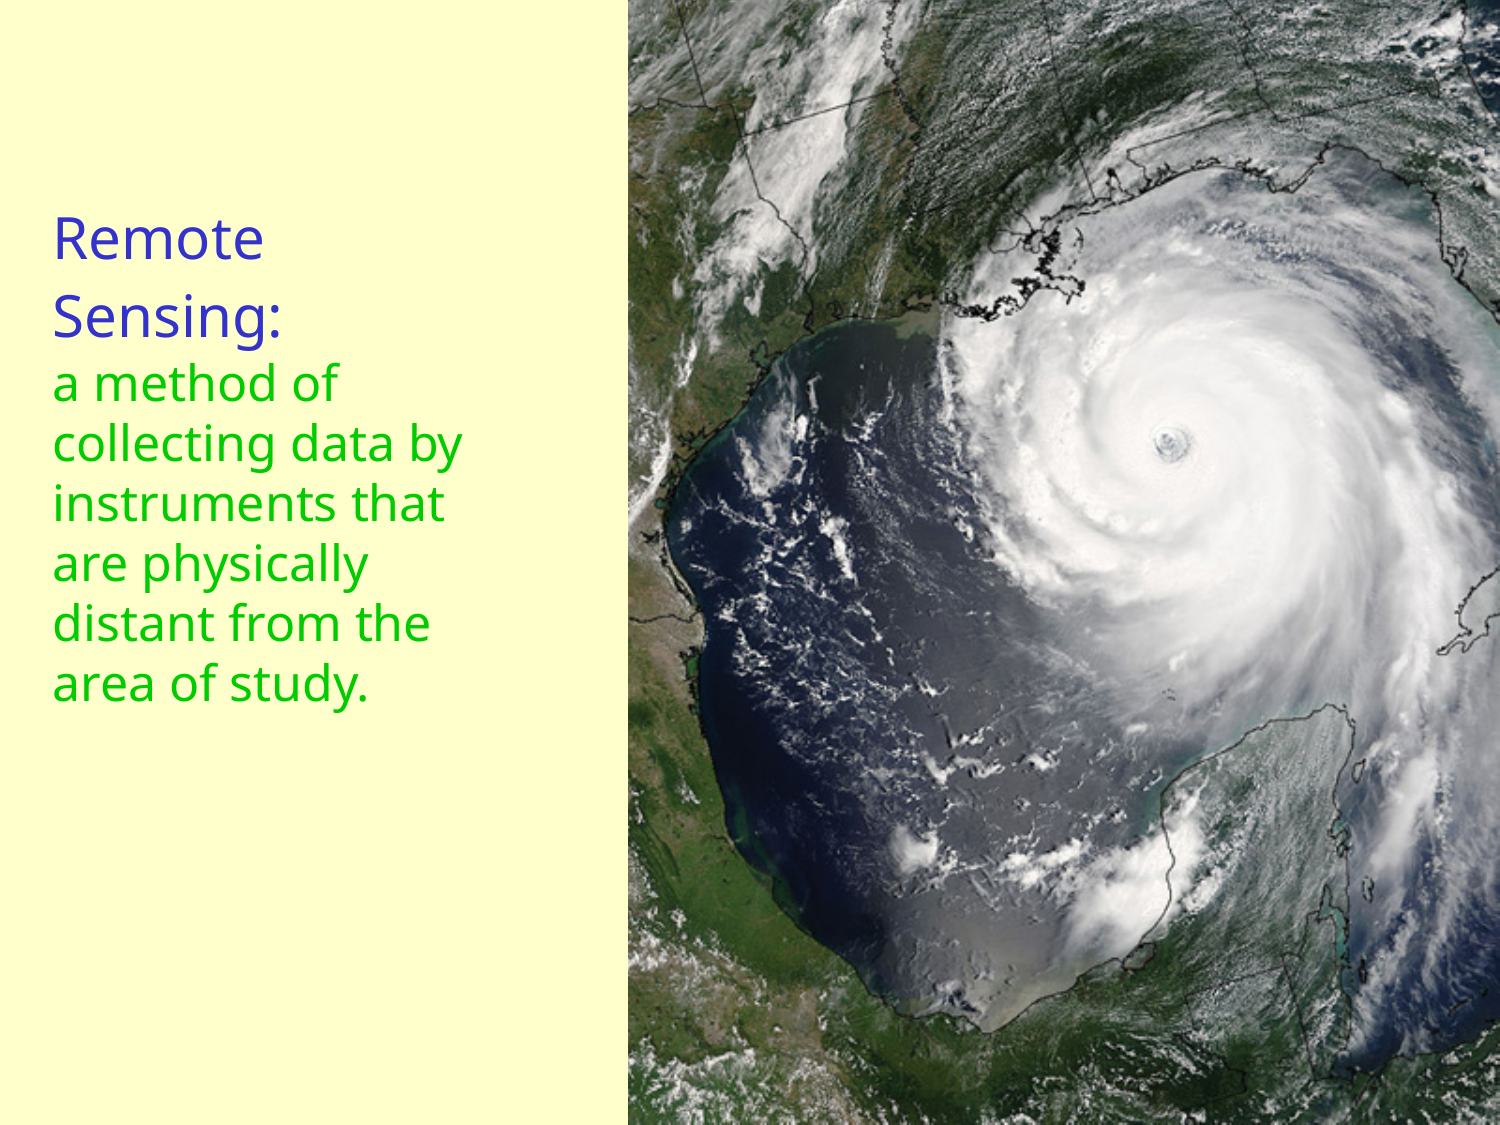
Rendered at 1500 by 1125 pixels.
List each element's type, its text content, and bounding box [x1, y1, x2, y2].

picture [627, 0, 1500, 1125]
title Remote Sensing: a method of collecting data by instruments that are physically distant from the area of study. [37, 50, 488, 863]
